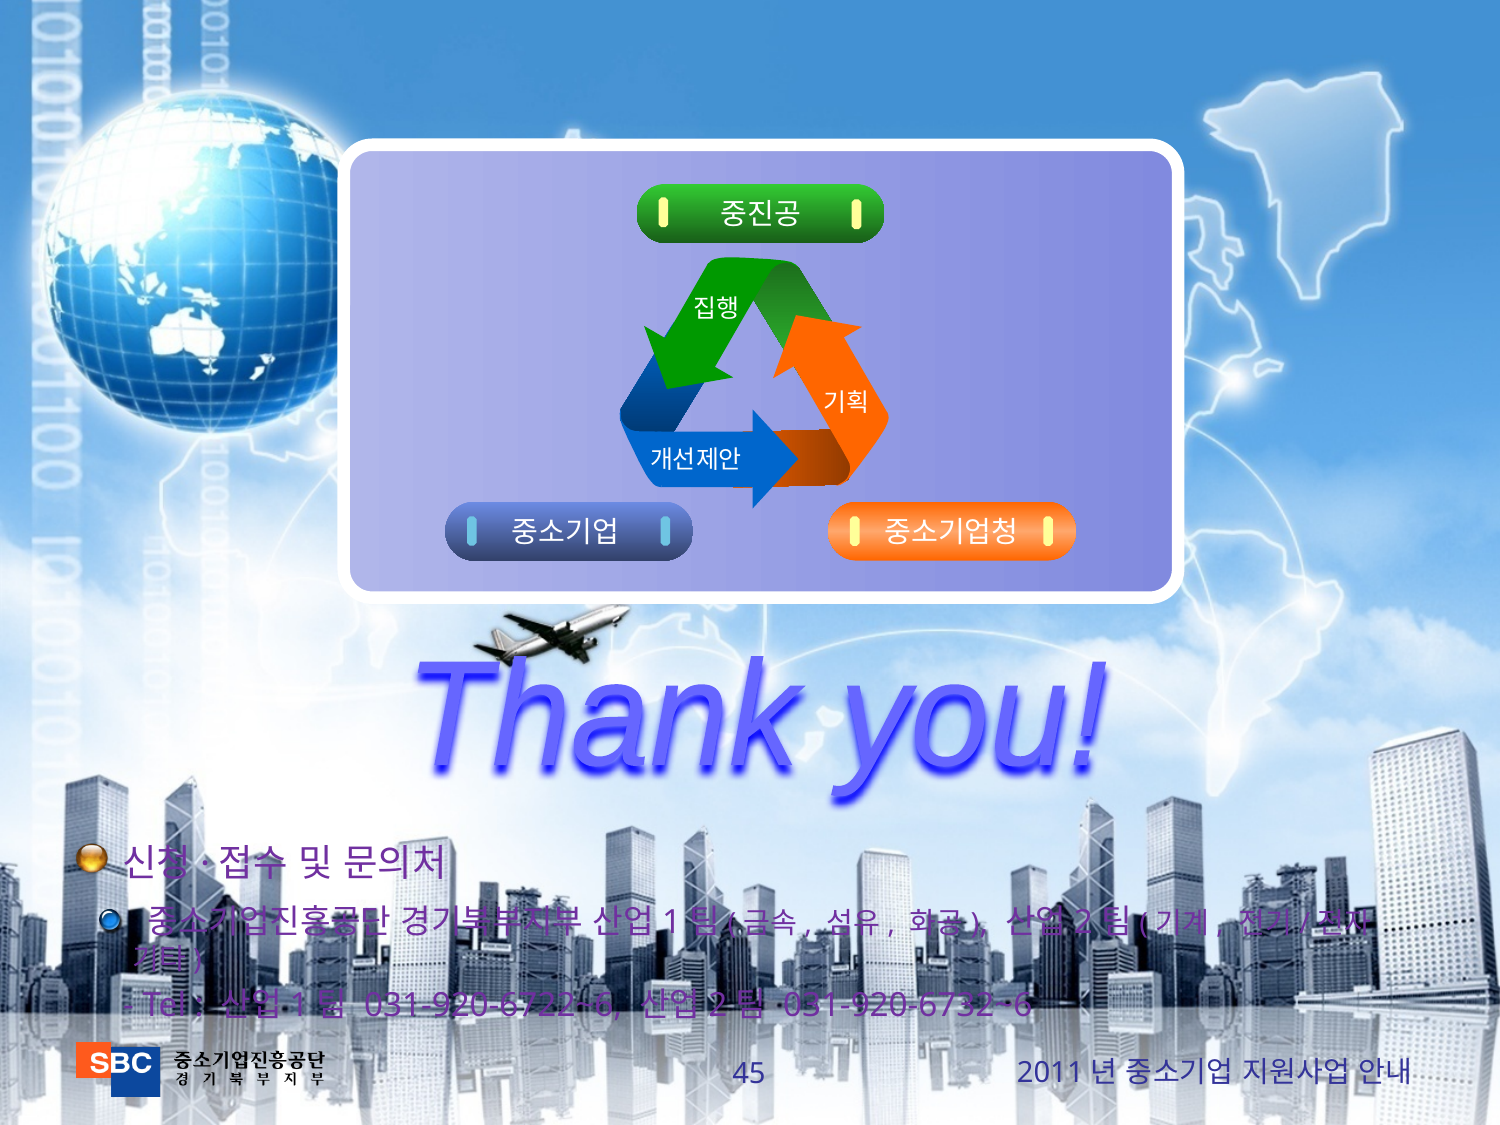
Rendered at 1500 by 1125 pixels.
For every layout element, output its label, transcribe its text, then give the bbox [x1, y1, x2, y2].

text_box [72, 825, 1423, 886]
text_box 중소기업진흥공단 경기북부지부 산업1팀(금속, 섬유, 화공), 산업2팀(기계, 전기/전자 기타) - Tel : 산업1팀 031-920-6722~6, 산업2팀 031-920-6732~6 [82, 893, 1405, 1031]
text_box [343, 144, 1179, 598]
picture [0, 0, 1500, 1125]
